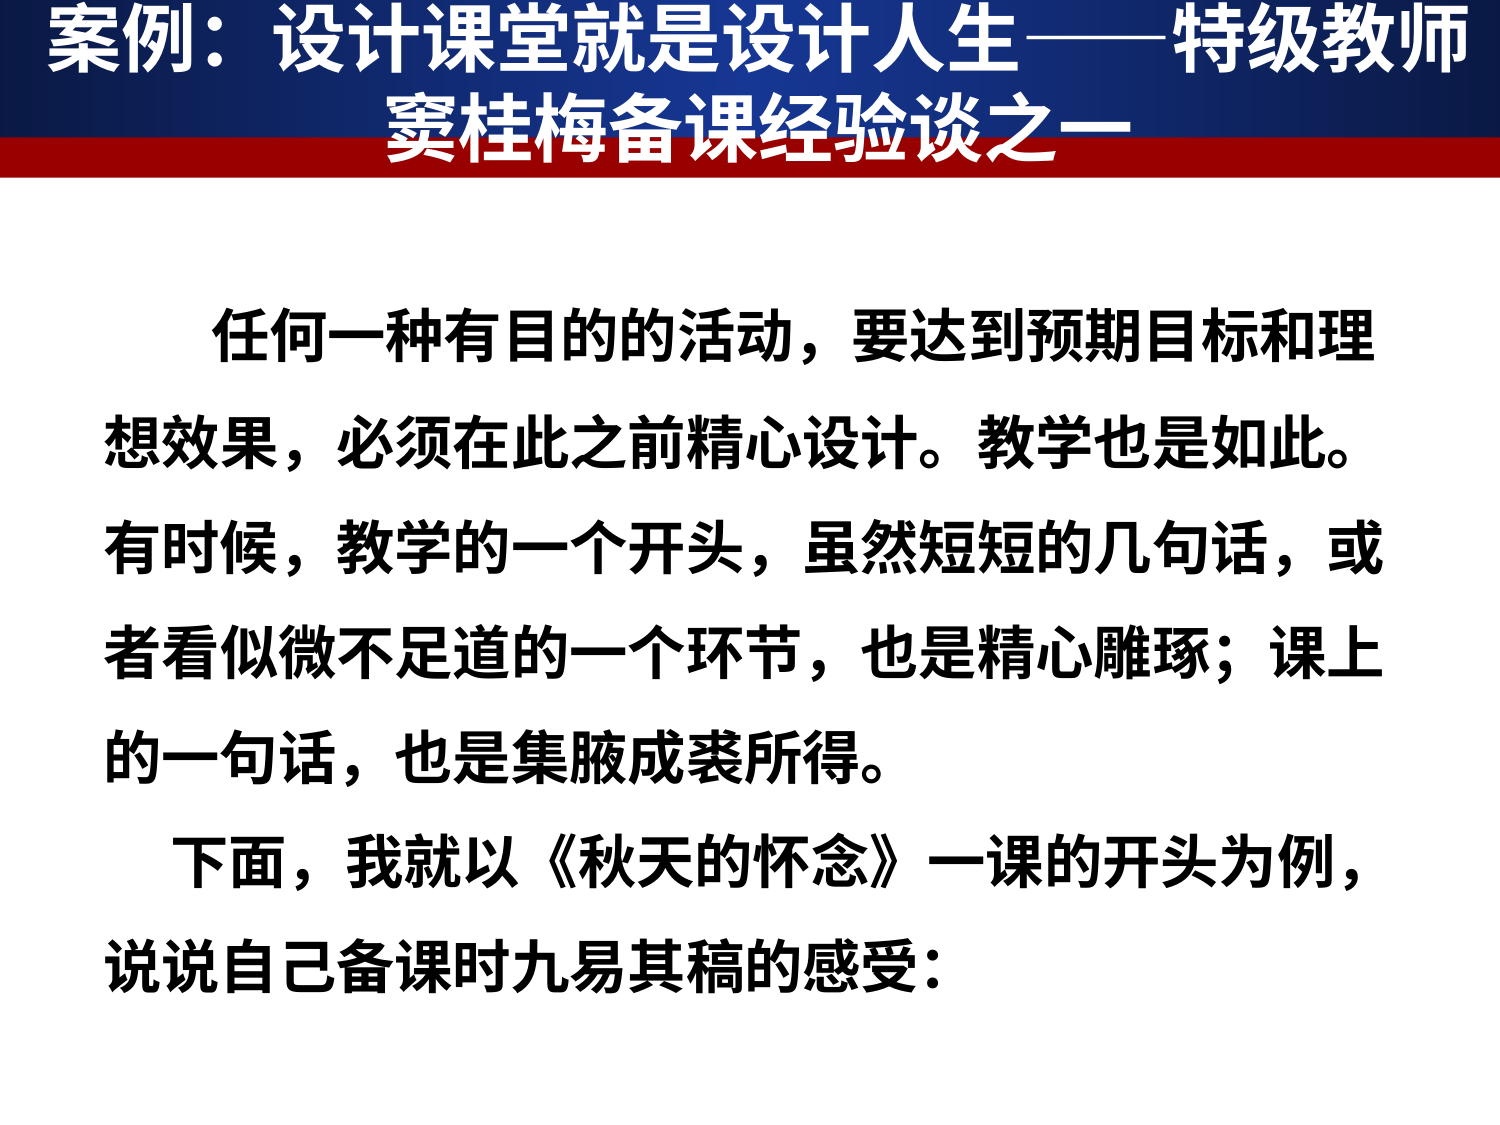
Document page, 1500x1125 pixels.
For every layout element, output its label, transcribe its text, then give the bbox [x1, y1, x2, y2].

list 任何一种有目的的活动，要达到预期目标和理想效果，必须在此之前精心设计。教学也是如此。有时候，教学的一个开头，虽然短短的几句话，或者看似微不足道的一个环节，也是精心雕琢；课上的一句话，也是集腋成裘所得。 下面，我就以《秋天的怀念》一课的开头为例，说说自己备课时九易其稿的感受： [88, 243, 1412, 1024]
title 案例：设计课堂就是设计人生——特级教师窦桂梅备课经验谈之一 [0, 0, 1500, 180]
